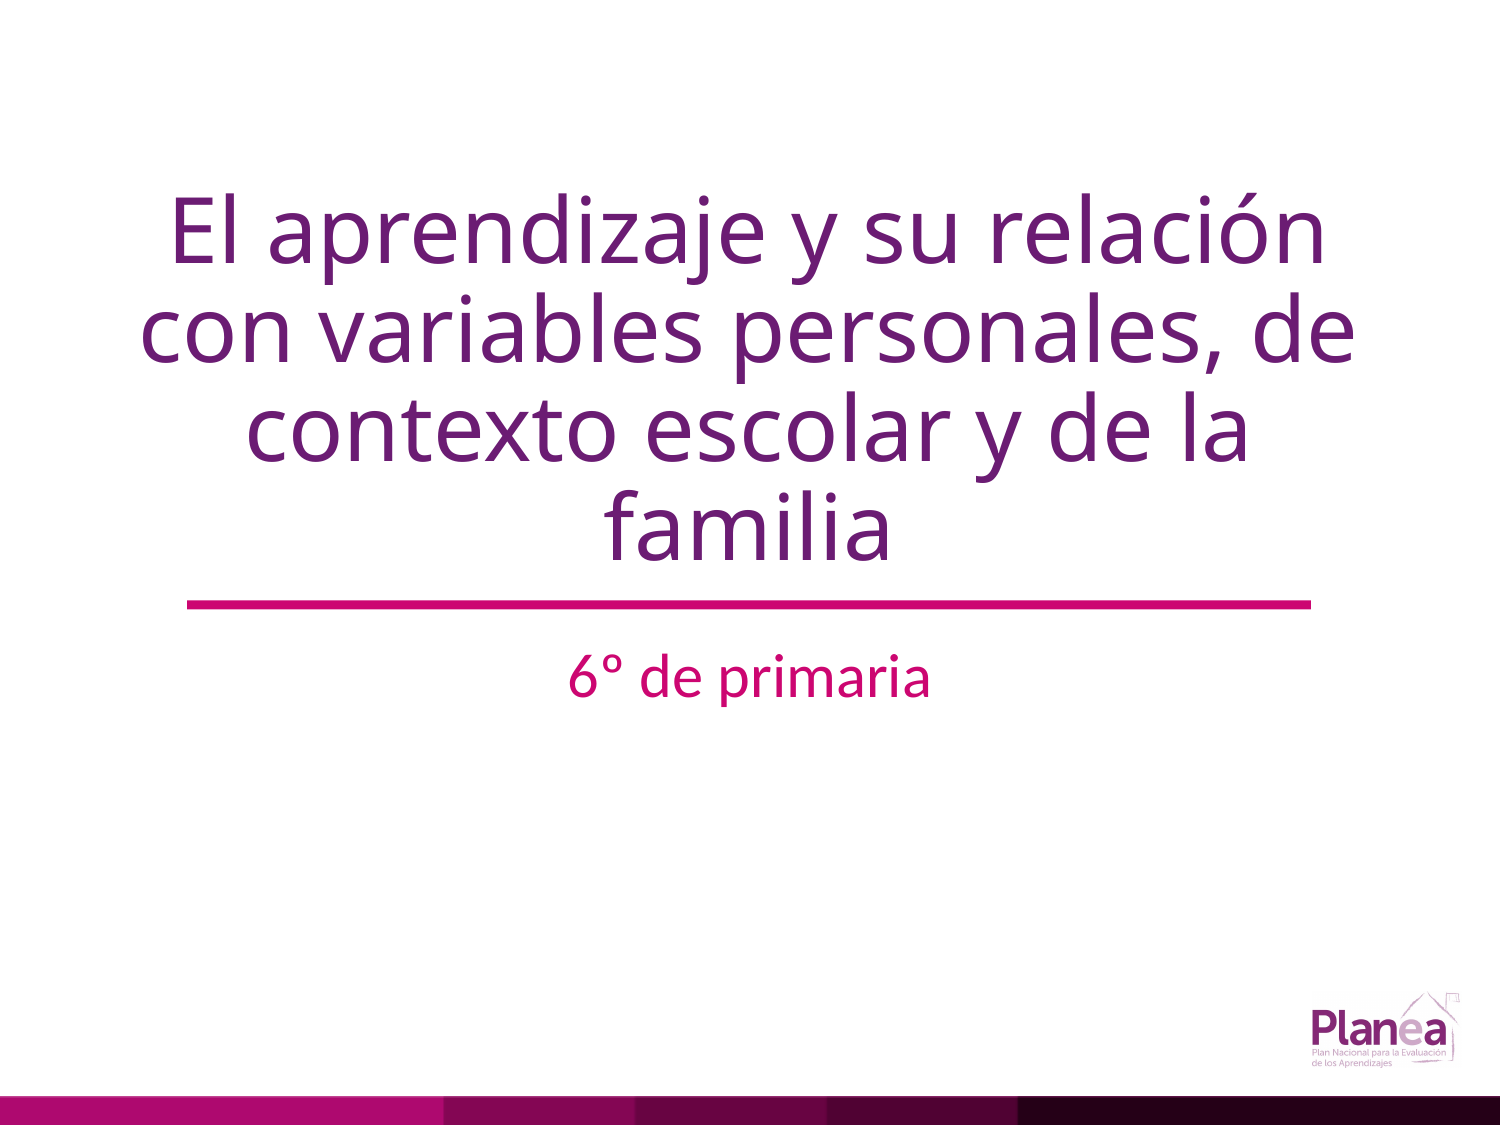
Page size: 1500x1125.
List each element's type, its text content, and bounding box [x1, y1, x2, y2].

title El aprendizaje y su relación con variables personales, de contexto escolar y de la familia [102, 354, 1397, 588]
picture [1312, 991, 1462, 1068]
list 6º de primaria [550, 627, 950, 711]
picture [0, 1096, 1500, 1125]
text_box [186, 599, 1312, 610]
